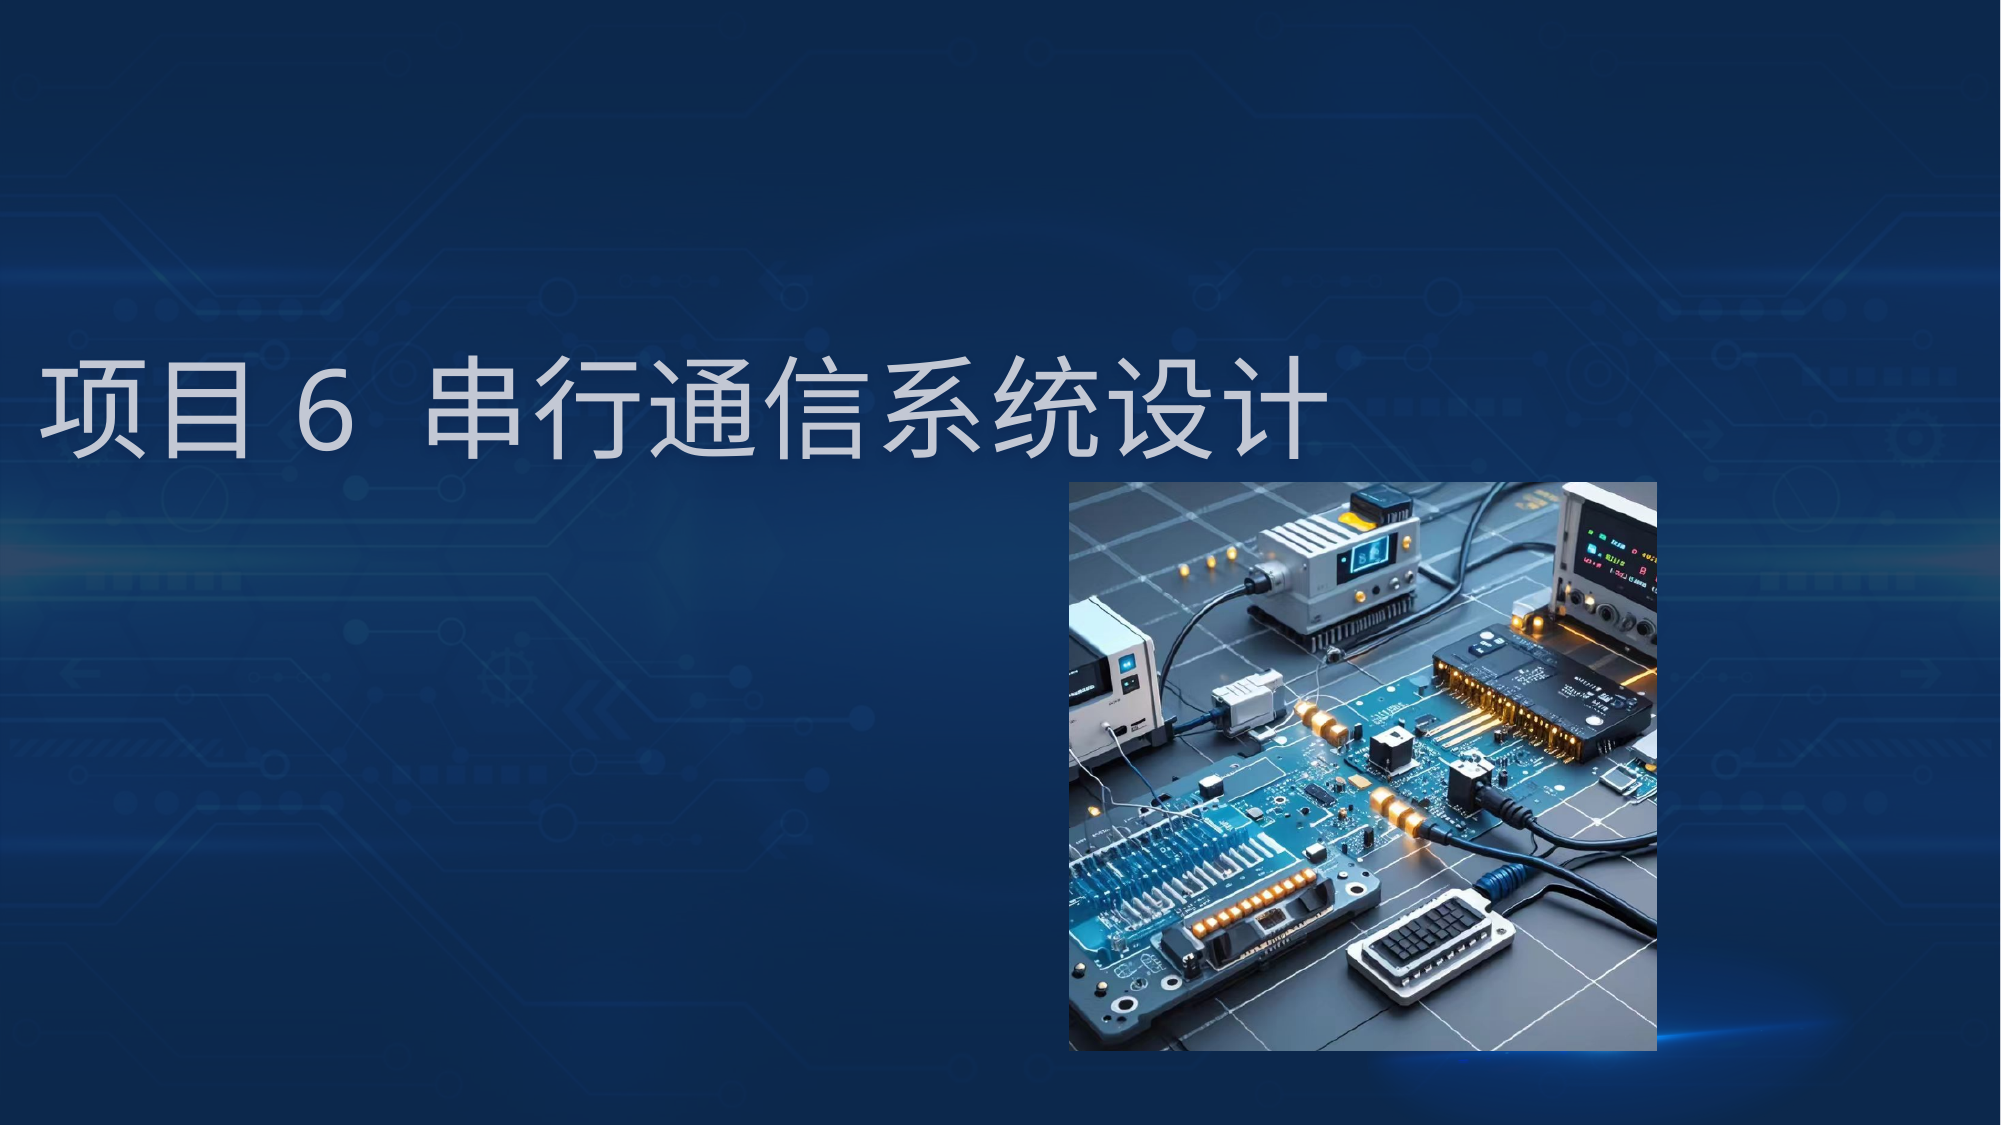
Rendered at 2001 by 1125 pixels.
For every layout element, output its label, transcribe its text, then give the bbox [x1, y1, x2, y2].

picture [1069, 481, 1861, 1125]
text_box 项目6 串行通信系统设计 [19, 328, 1475, 482]
